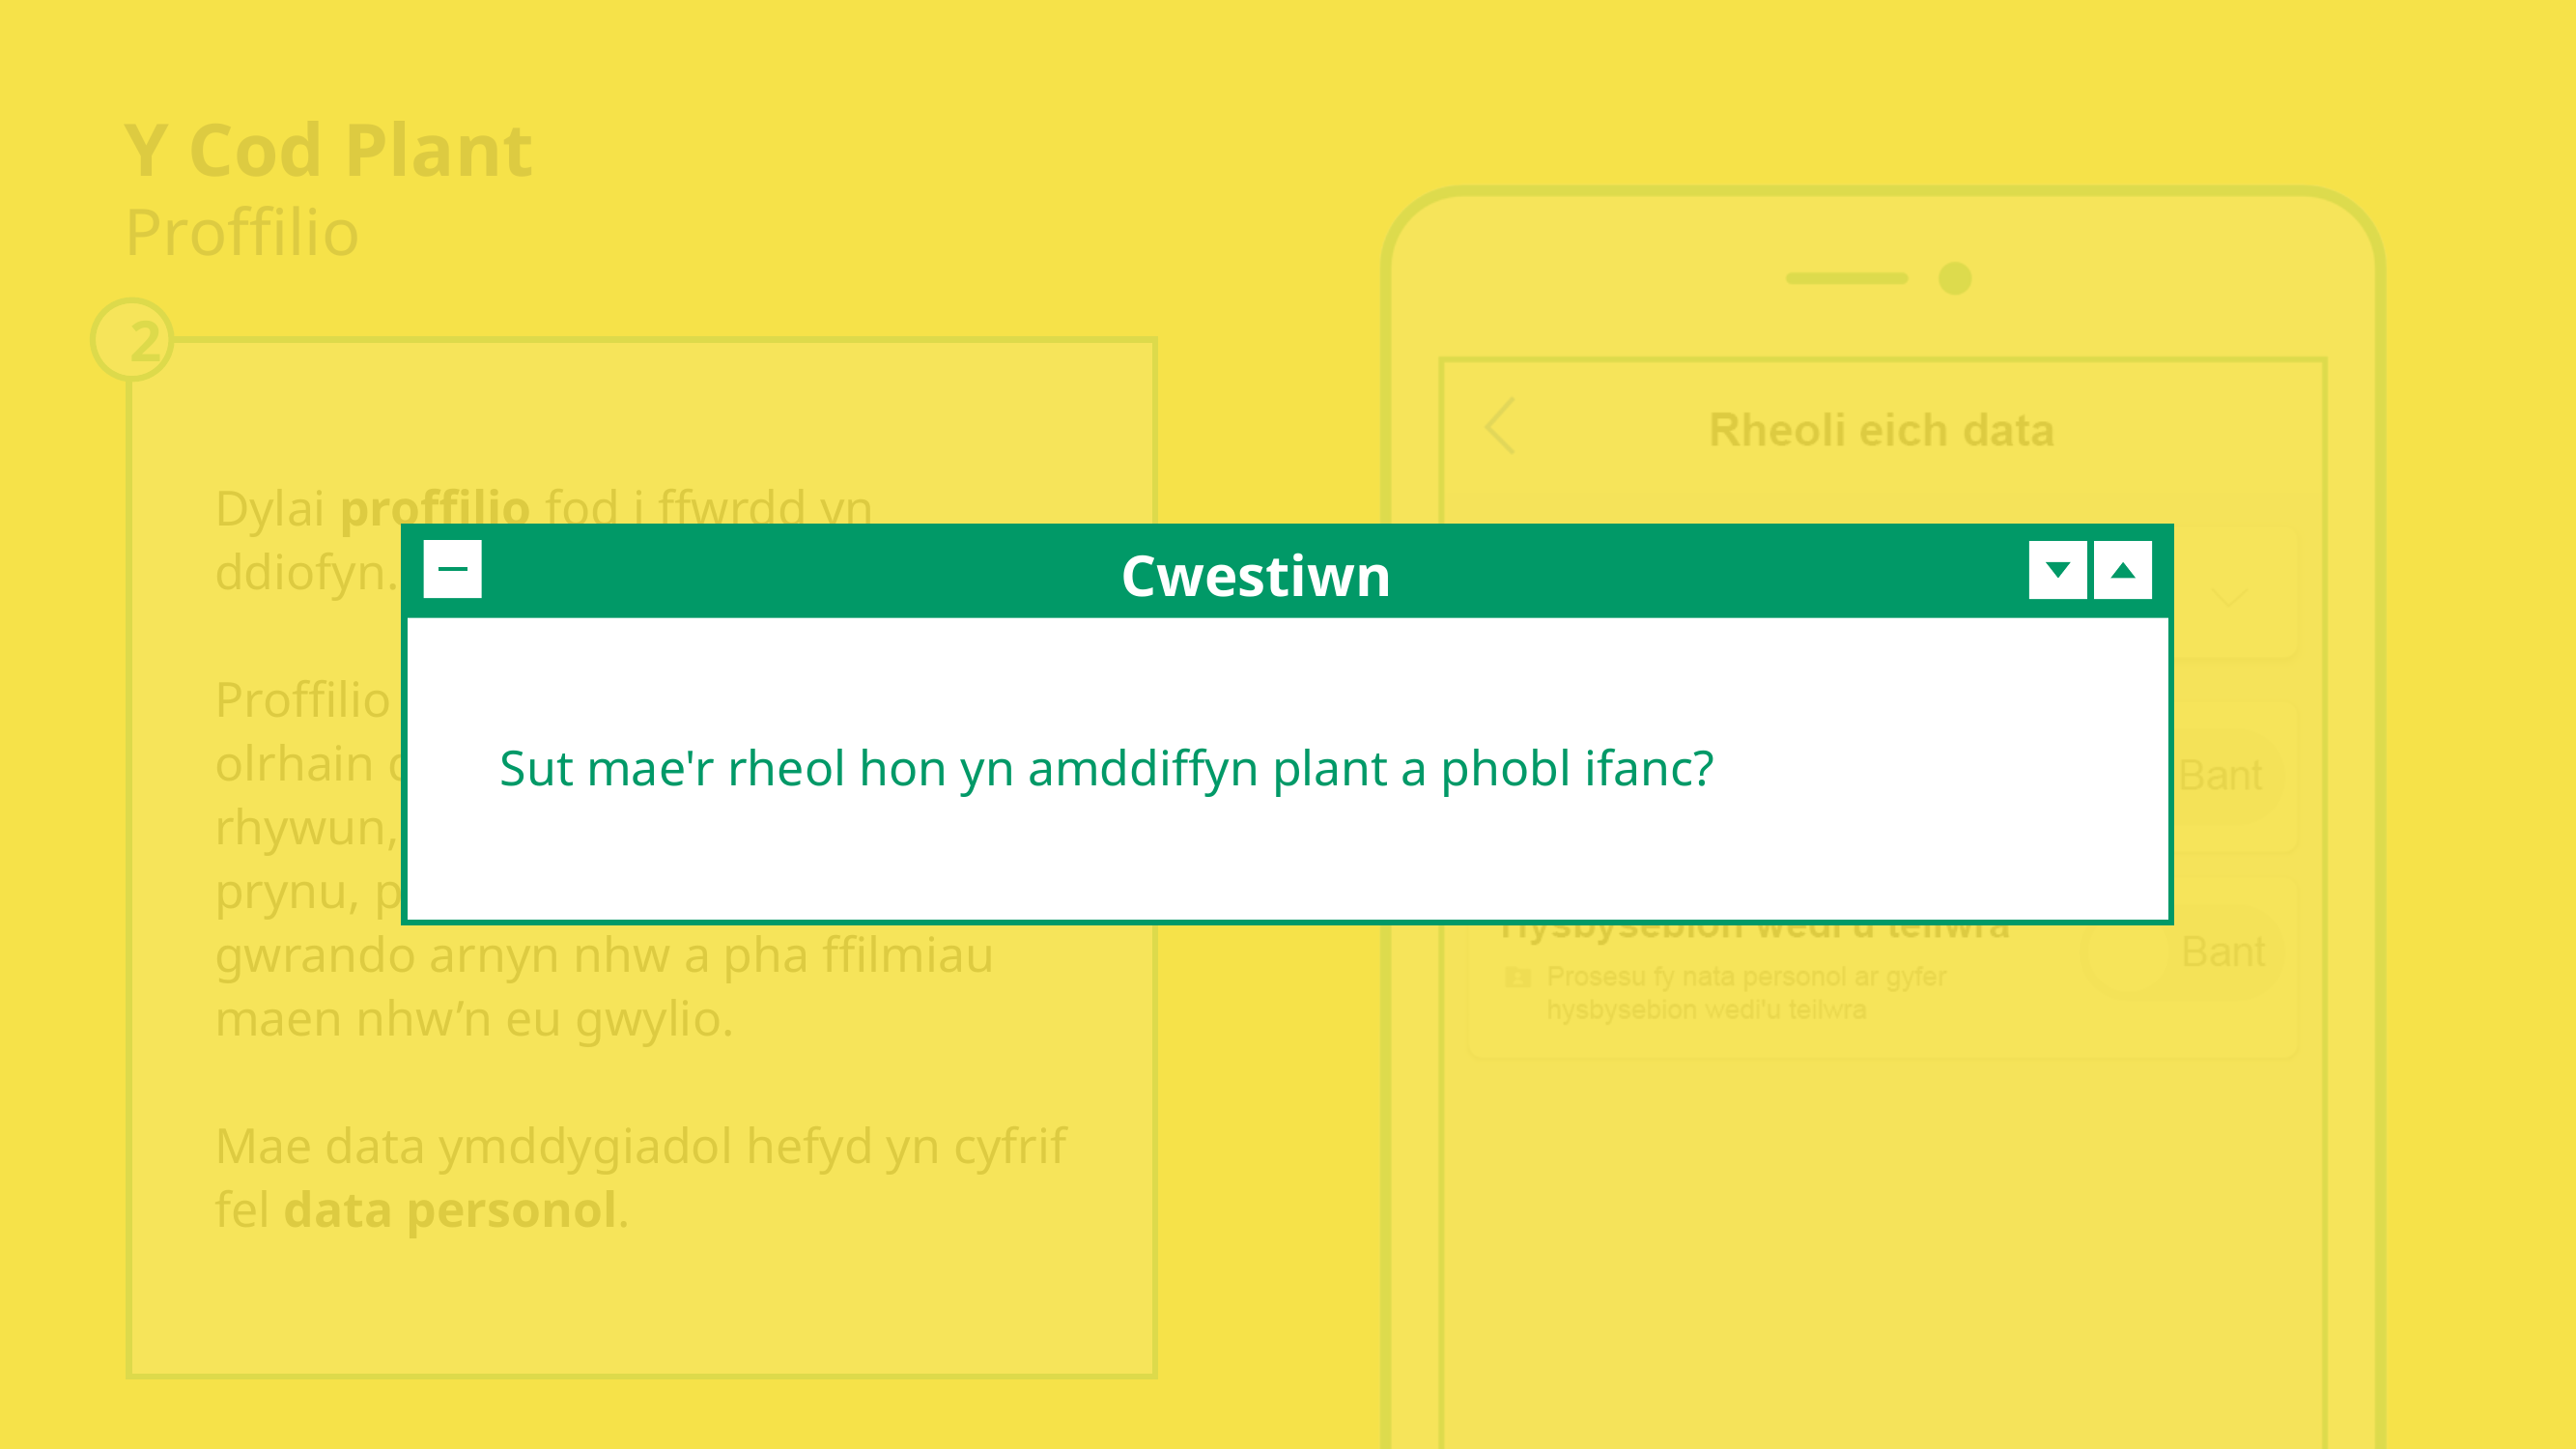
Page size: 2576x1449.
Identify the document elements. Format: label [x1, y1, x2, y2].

text_box [92, 299, 1156, 1378]
picture [1353, 158, 2414, 1449]
text_box [0, 0, 2576, 1449]
text_box [404, 526, 2172, 923]
